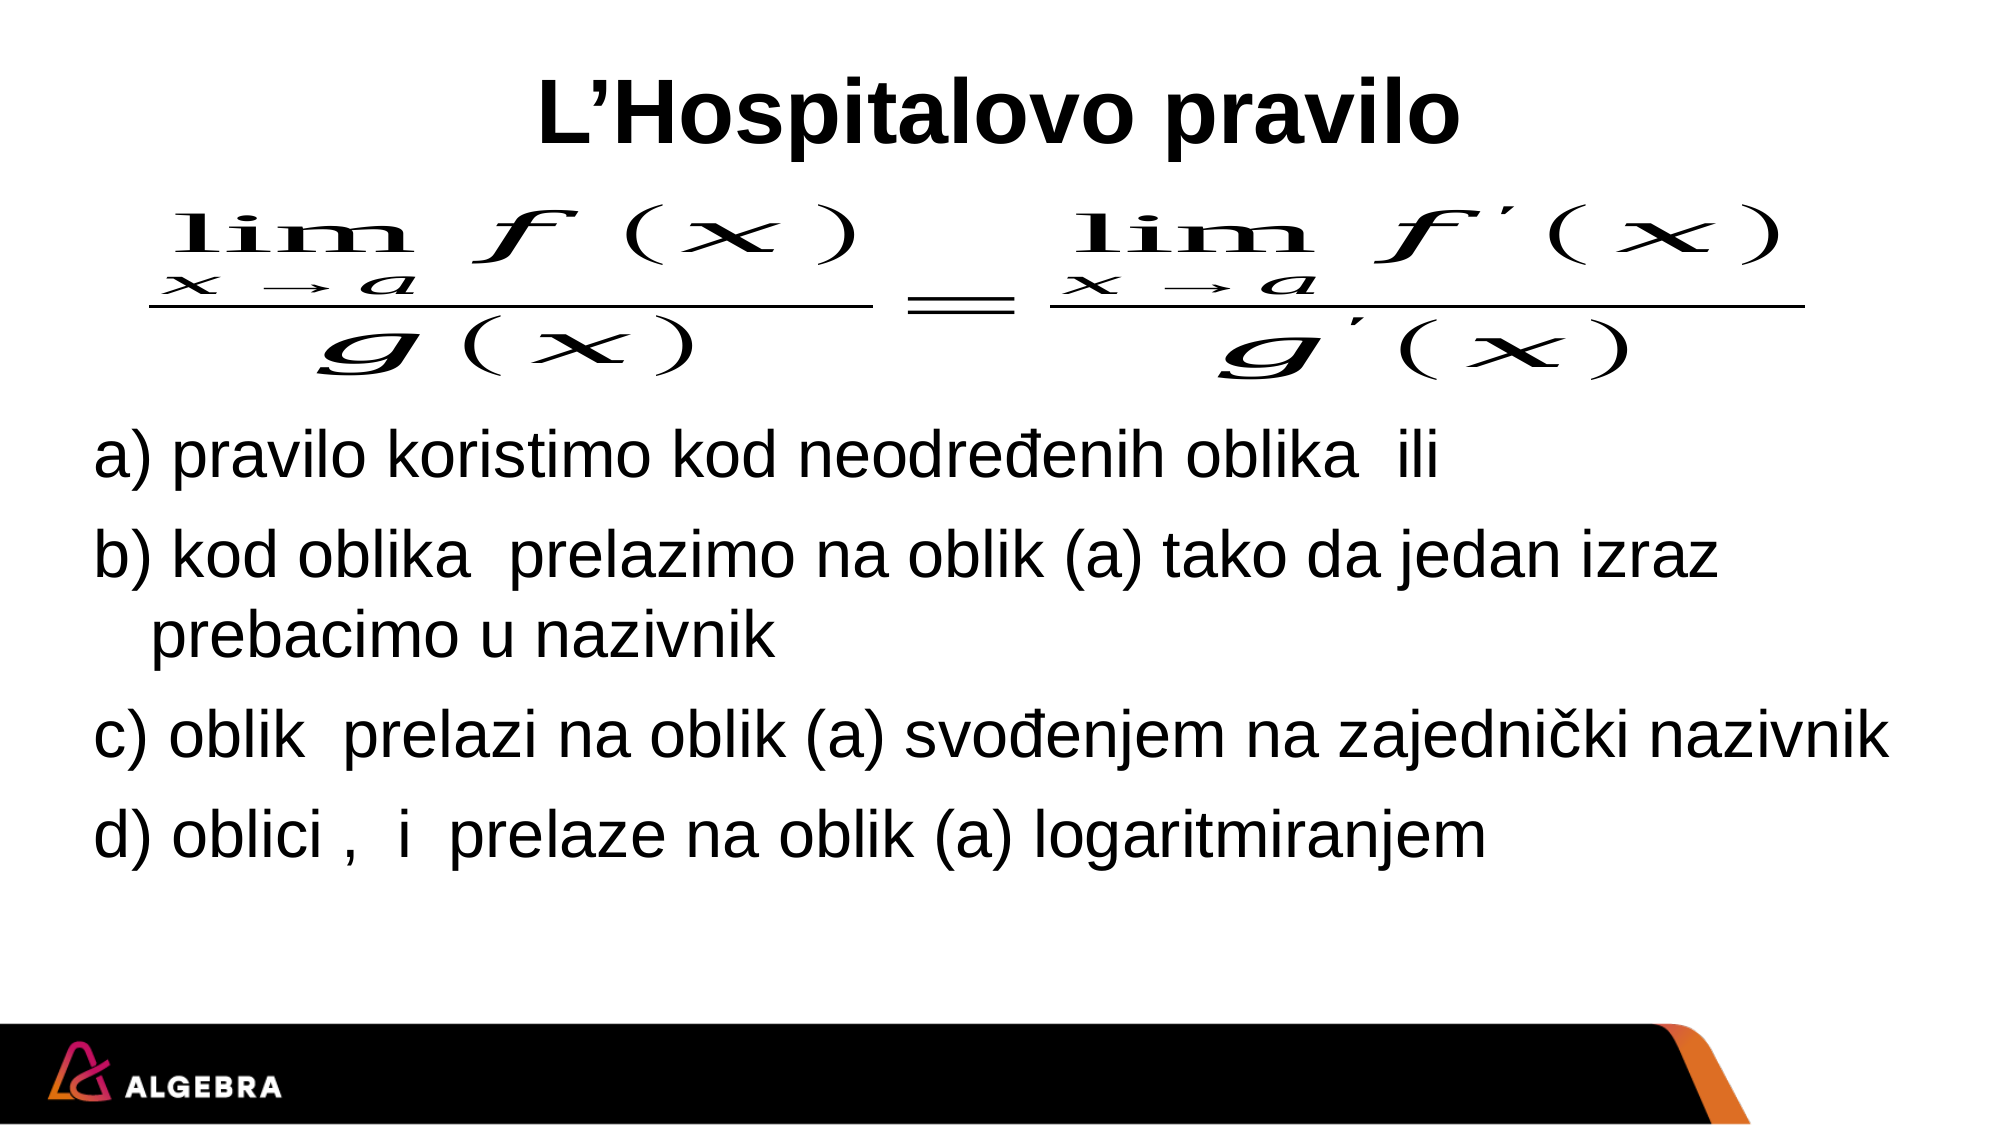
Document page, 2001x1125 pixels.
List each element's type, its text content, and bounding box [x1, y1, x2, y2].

title L’Hospitalovo pravilo [137, 4, 1863, 223]
picture [0, 1023, 1958, 1125]
